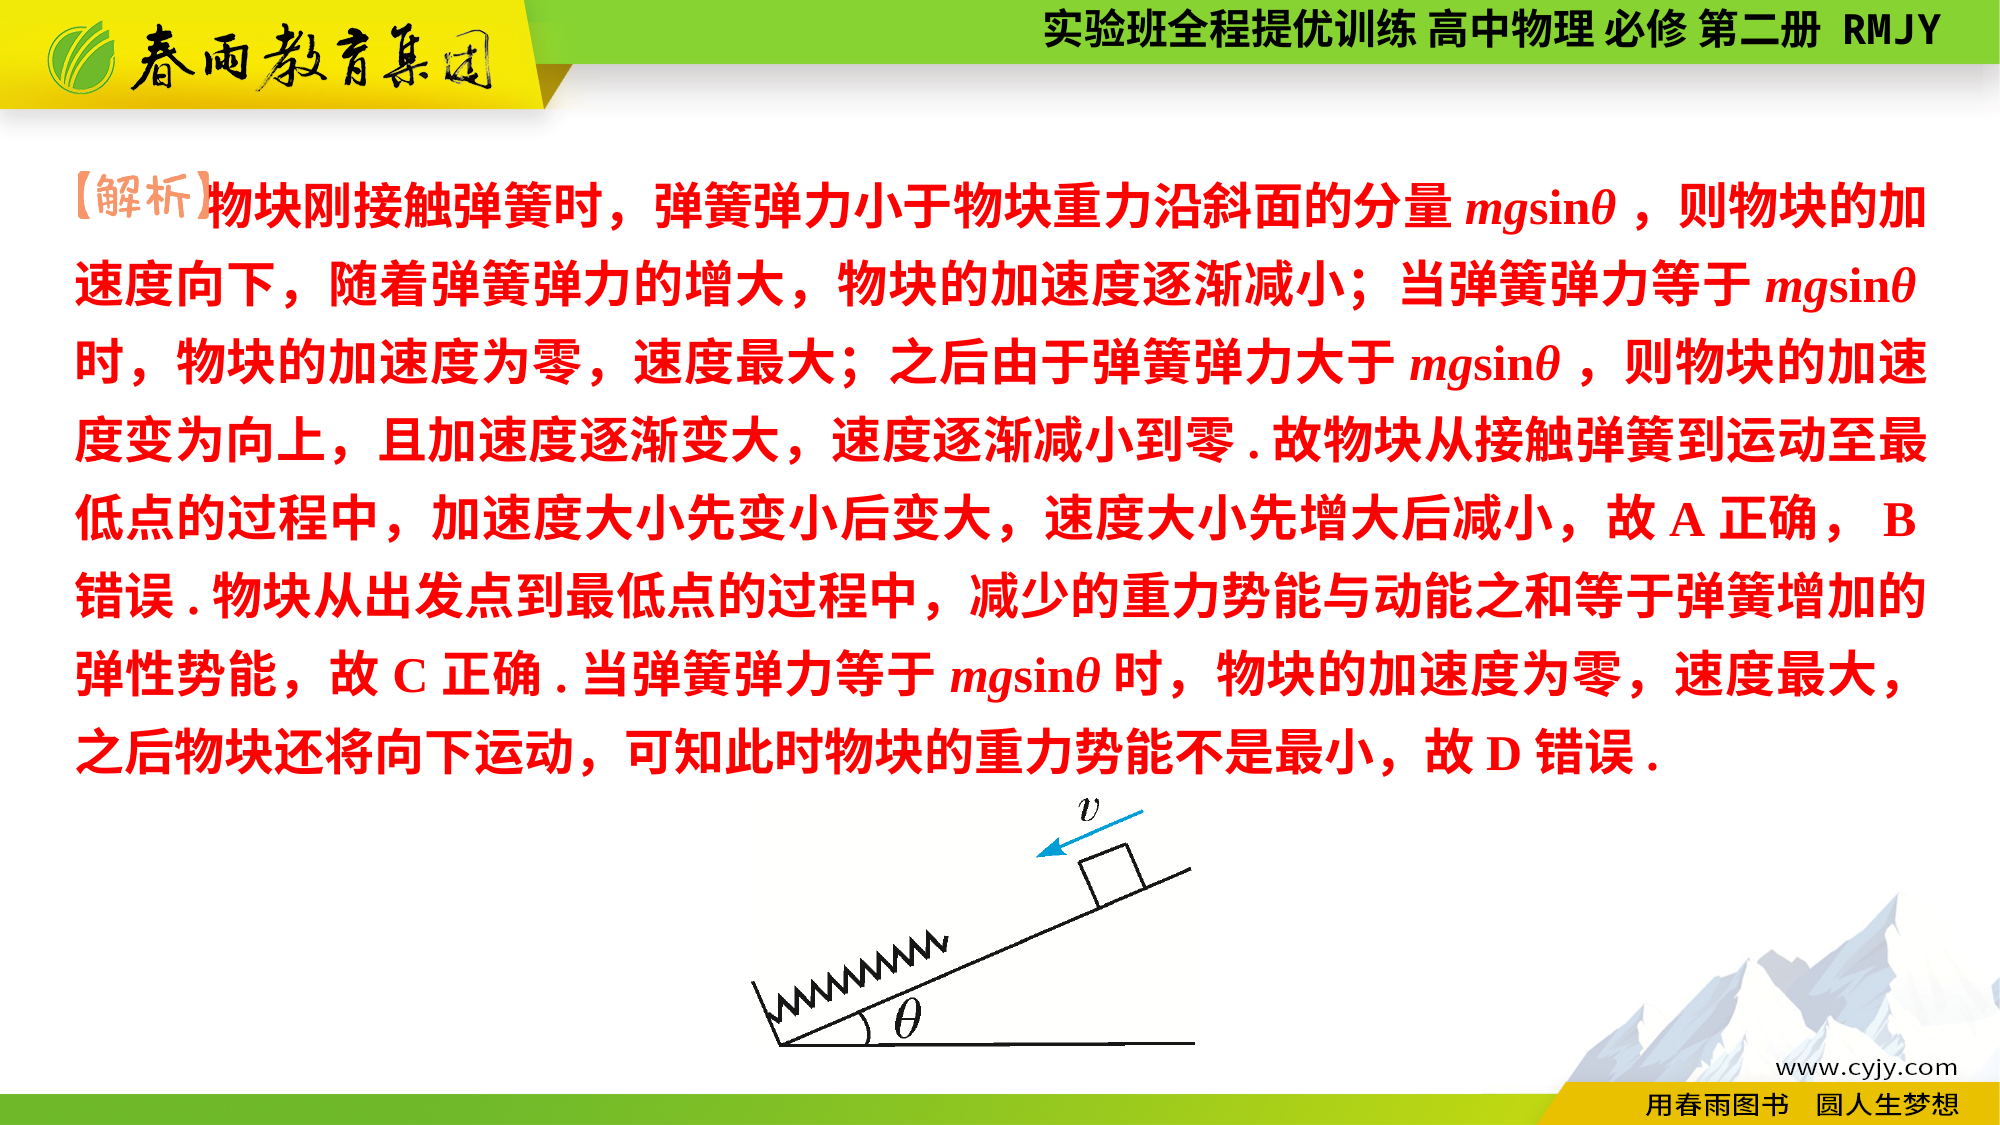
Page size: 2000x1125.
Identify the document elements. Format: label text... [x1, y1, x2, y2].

list 物块刚接触弹簧时，弹簧弹力小于物块重力沿斜面的分量mgsinθ，则物块的加速度向下，随着弹簧弹力的增大，物块的加速度逐渐减小；当弹簧弹力等于mgsinθ时，物块的加速度为零，速度最大；之后由于弹簧弹力大于mgsinθ，则物块的加速度变为向上，且加速度逐渐变大，速度逐渐减小到零.故物块从接触弹簧到运动至最低点的过程中，加速度大小先变小后变大，速度大小先增大后减小，故A正确，B错误.物块从出发点到最低点的过程中，减少的重力势能与动能之和等于弹簧增加的弹性势能，故C正确.当弹簧弹力等于mgsinθ时，物块的加速度为零，速度最大，之后物块还将向下运动，可知此时物块的重力势能不是最小，故D错误. [59, 149, 1944, 786]
picture [0, 0, 2000, 1125]
